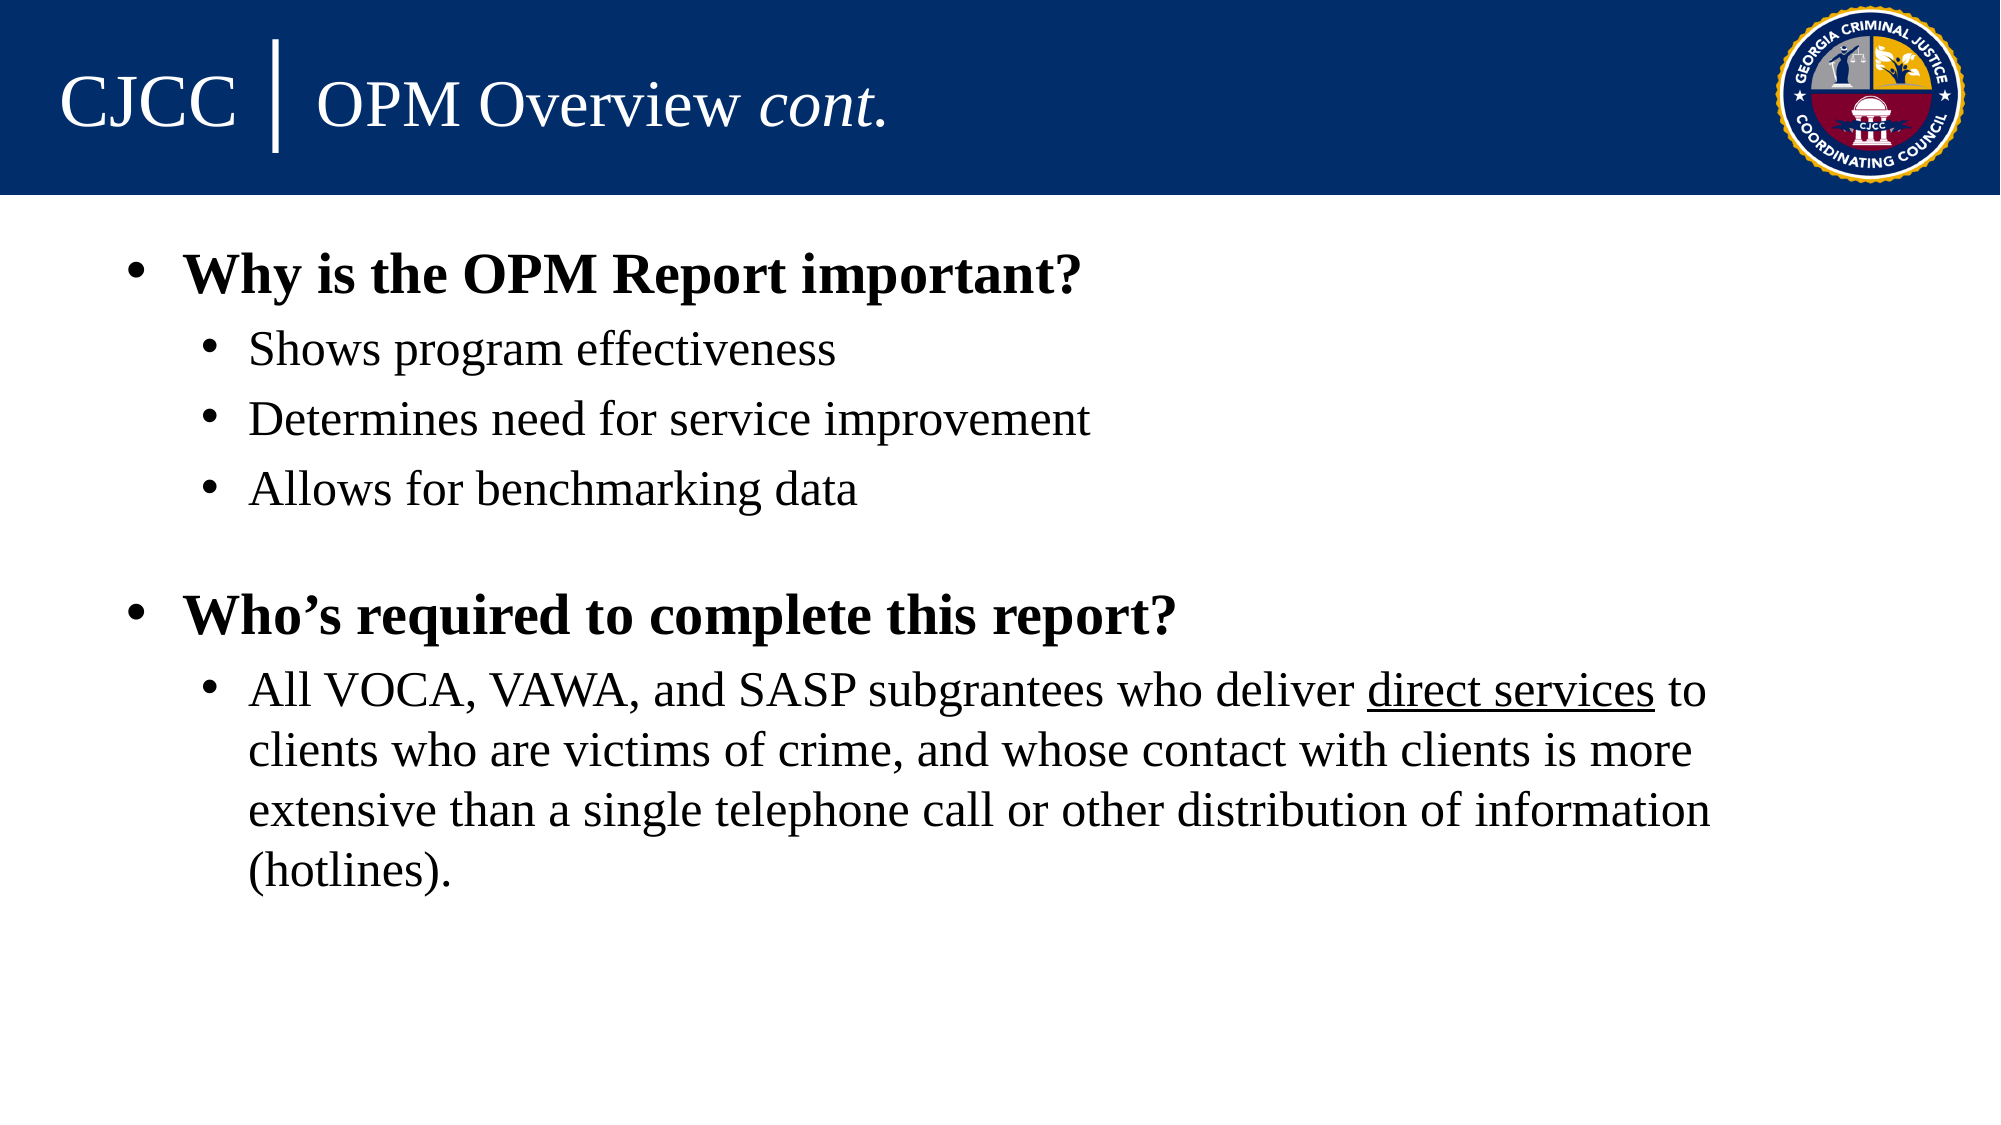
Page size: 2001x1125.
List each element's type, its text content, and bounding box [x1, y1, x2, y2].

picture [1740, 0, 2000, 195]
text_box CJCC | OPM Overview cont. [44, 0, 1740, 194]
text_box [0, 0, 1740, 195]
text_box Why is the OPM Report important? Shows program effectiveness Determines need for service improvement Allows for benchmarking data Who’s required to complete this report? All VOCA, VAWA, and SASP subgrantees who deliver direct services to clients who are victims of crime, and whose contact with clients is more extensive than a single telephone call or other distribution of information (hotlines). [111, 227, 1851, 994]
